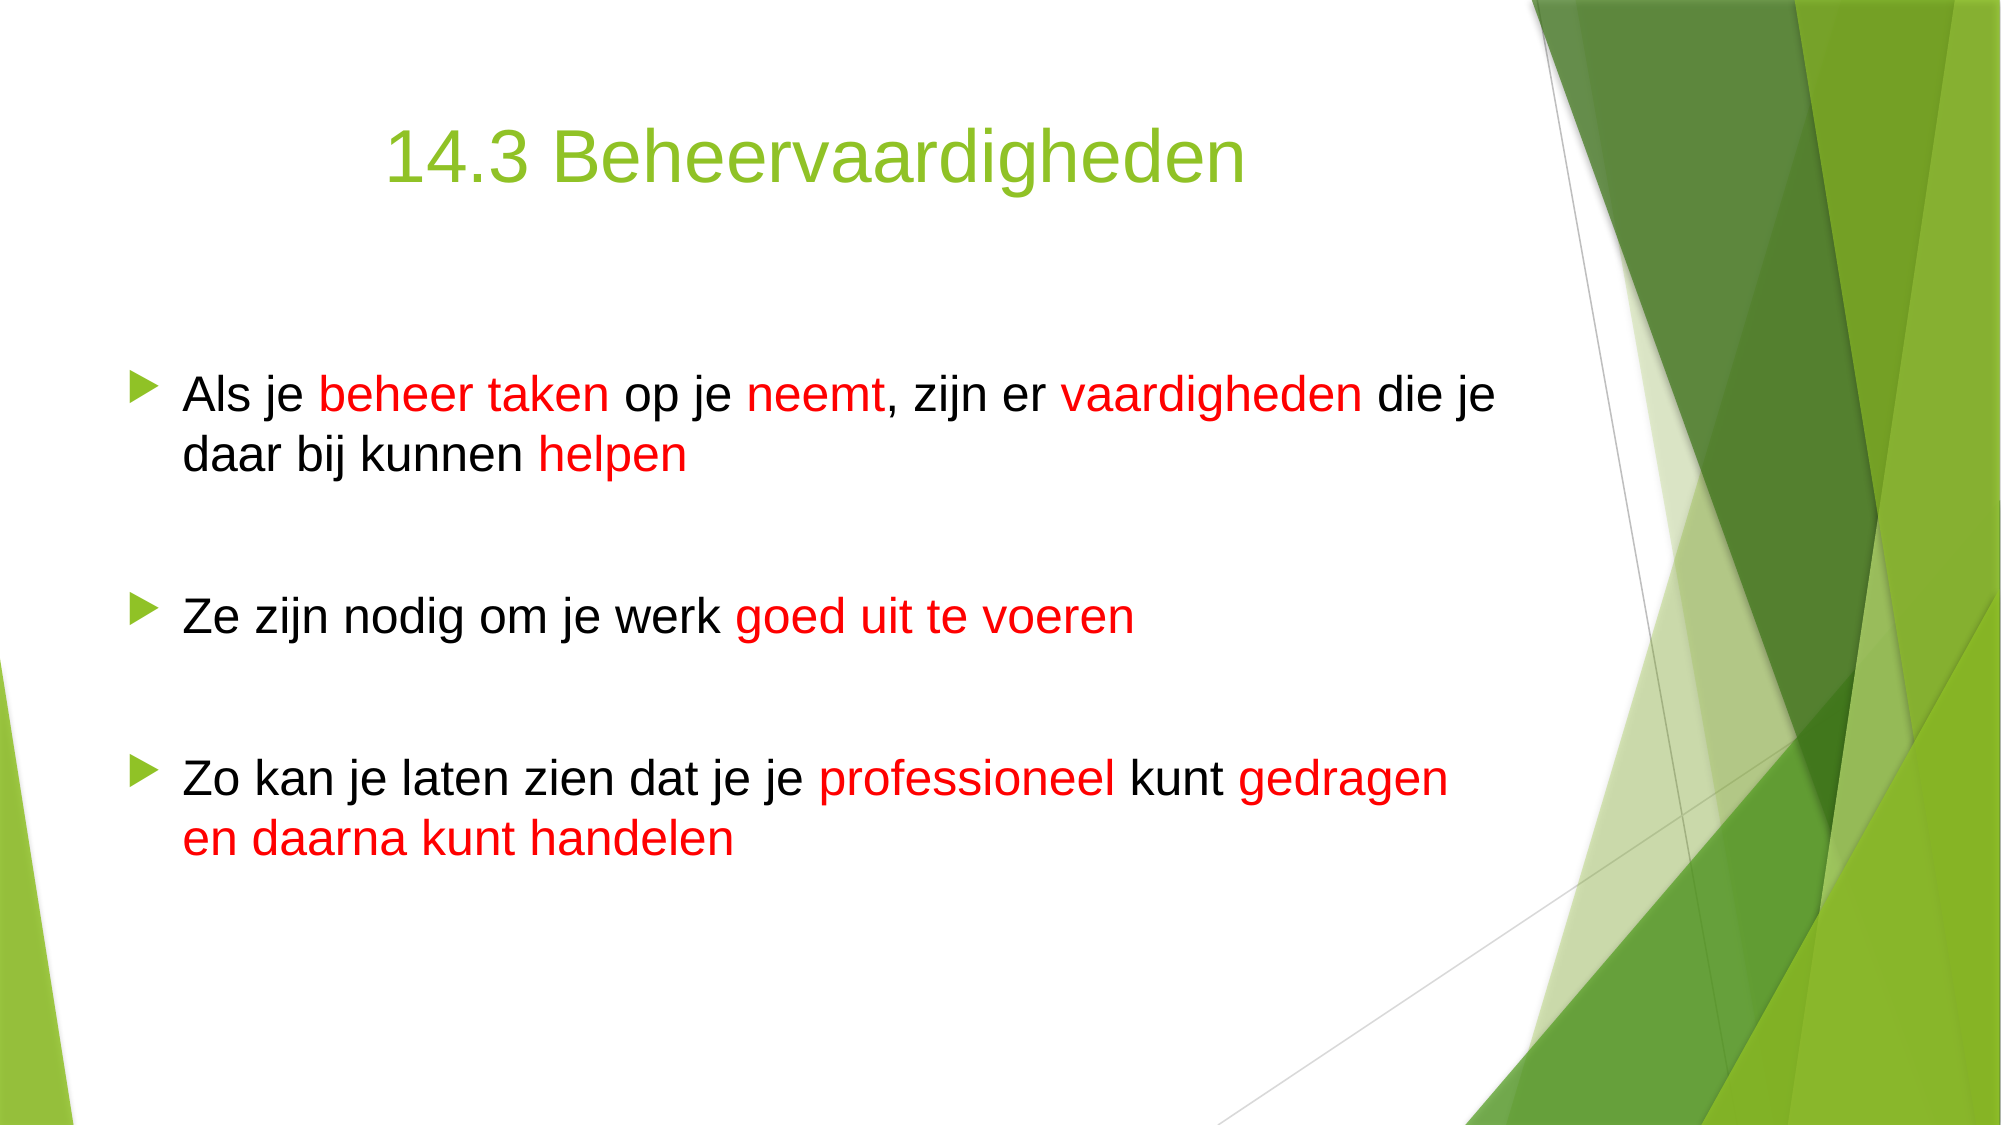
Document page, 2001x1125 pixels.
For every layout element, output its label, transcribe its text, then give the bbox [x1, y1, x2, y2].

list Als je beheer taken op je neemt, zijn er vaardigheden die je daar bij kunnen helpen Ze zijn nodig om je werk goed uit te voeren Zo kan je laten zien dat je je professioneel kunt gedragen en daarna kunt handelen [111, 354, 1522, 992]
title 14.3 Beheervaardigheden [111, 99, 1522, 317]
